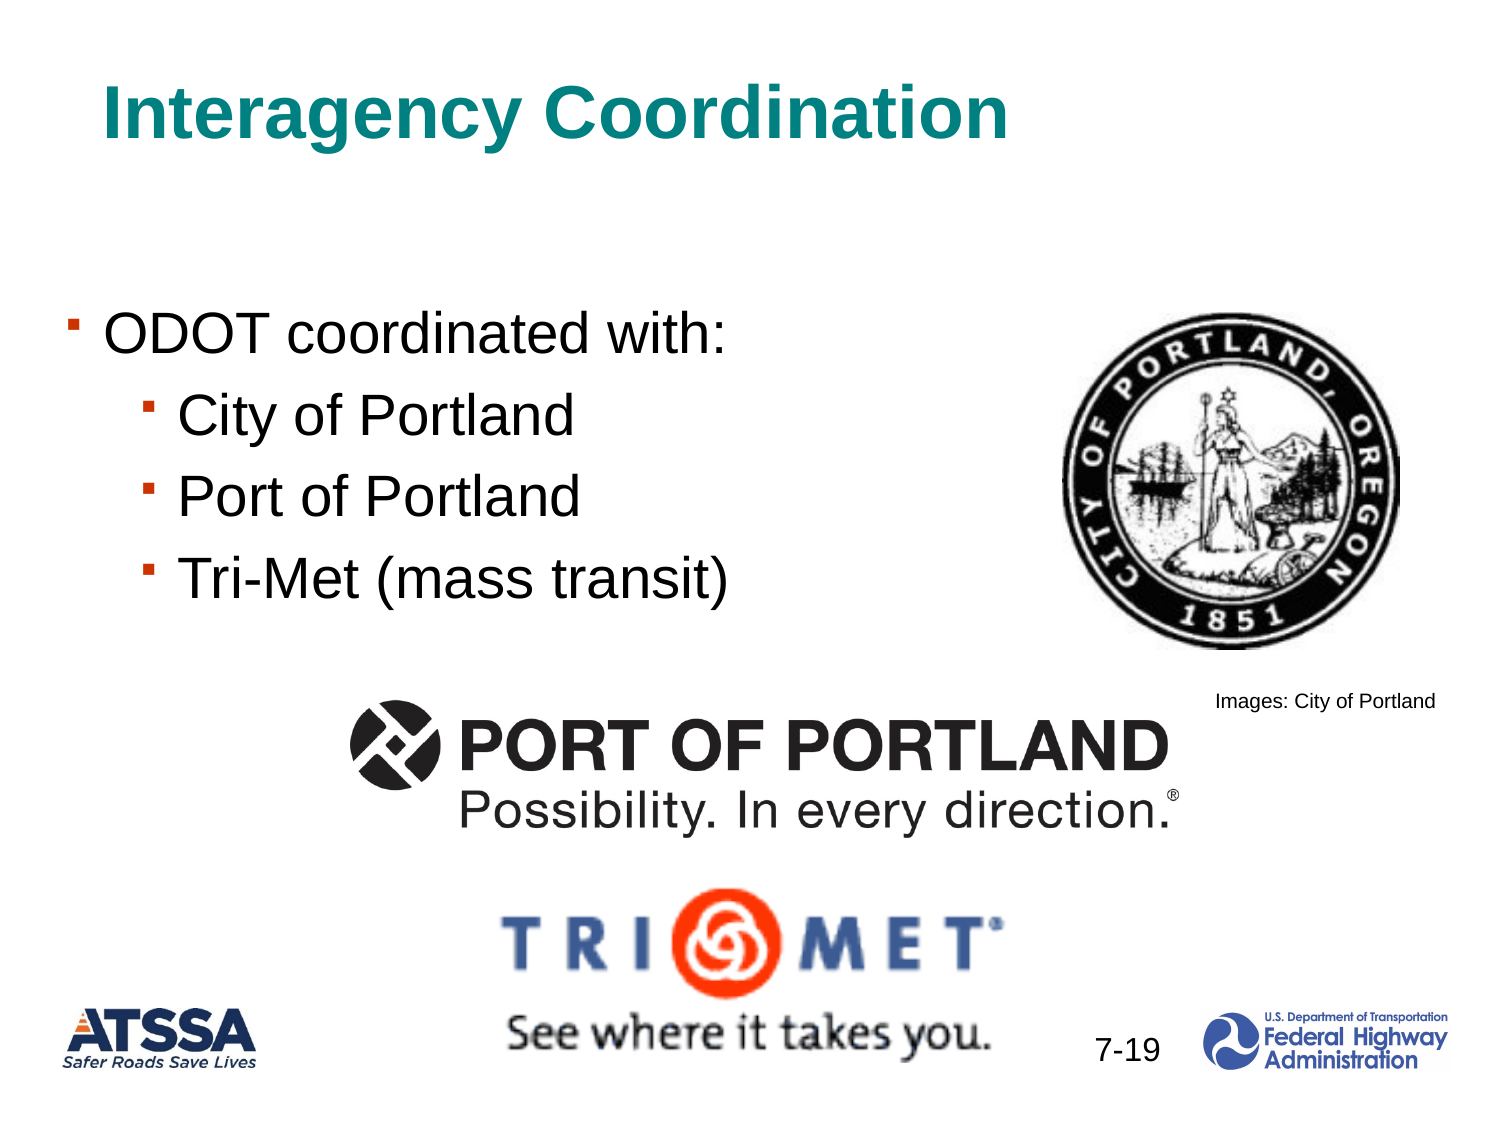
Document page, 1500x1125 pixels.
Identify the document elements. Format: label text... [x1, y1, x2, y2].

picture [437, 862, 1144, 1063]
title Interagency Coordination [87, 0, 1500, 218]
picture [1062, 312, 1401, 651]
picture [349, 699, 1183, 839]
list ODOT coordinated with: City of Portland Port of Portland Tri-Met (mass transit) [49, 287, 1426, 1038]
picture [1200, 1008, 1450, 1072]
picture [62, 1038, 256, 1068]
text_box Images: City of Portland [1200, 679, 1483, 720]
